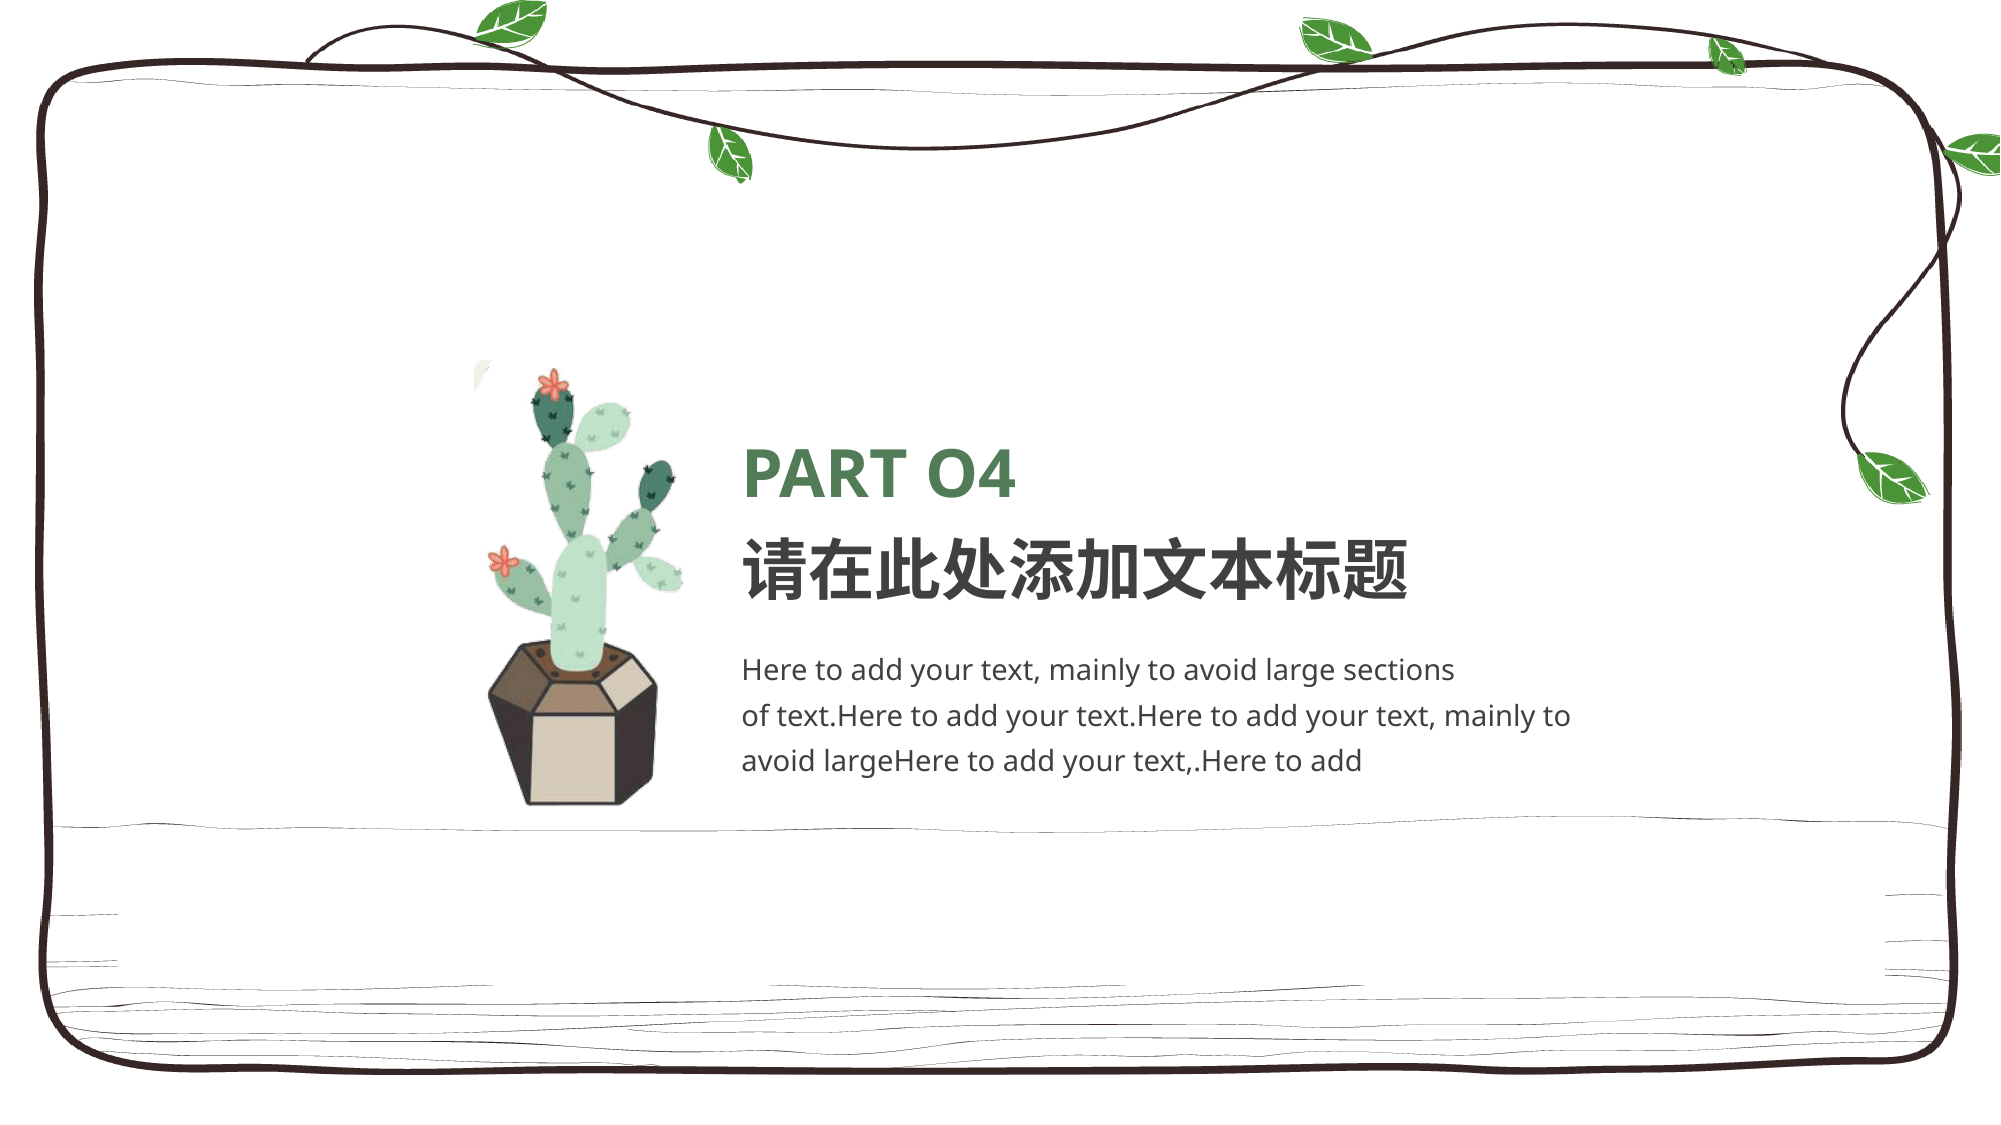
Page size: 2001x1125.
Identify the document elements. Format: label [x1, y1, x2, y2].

picture [474, 360, 685, 833]
text_box [34, 0, 2000, 1075]
text_box [726, 423, 1631, 833]
